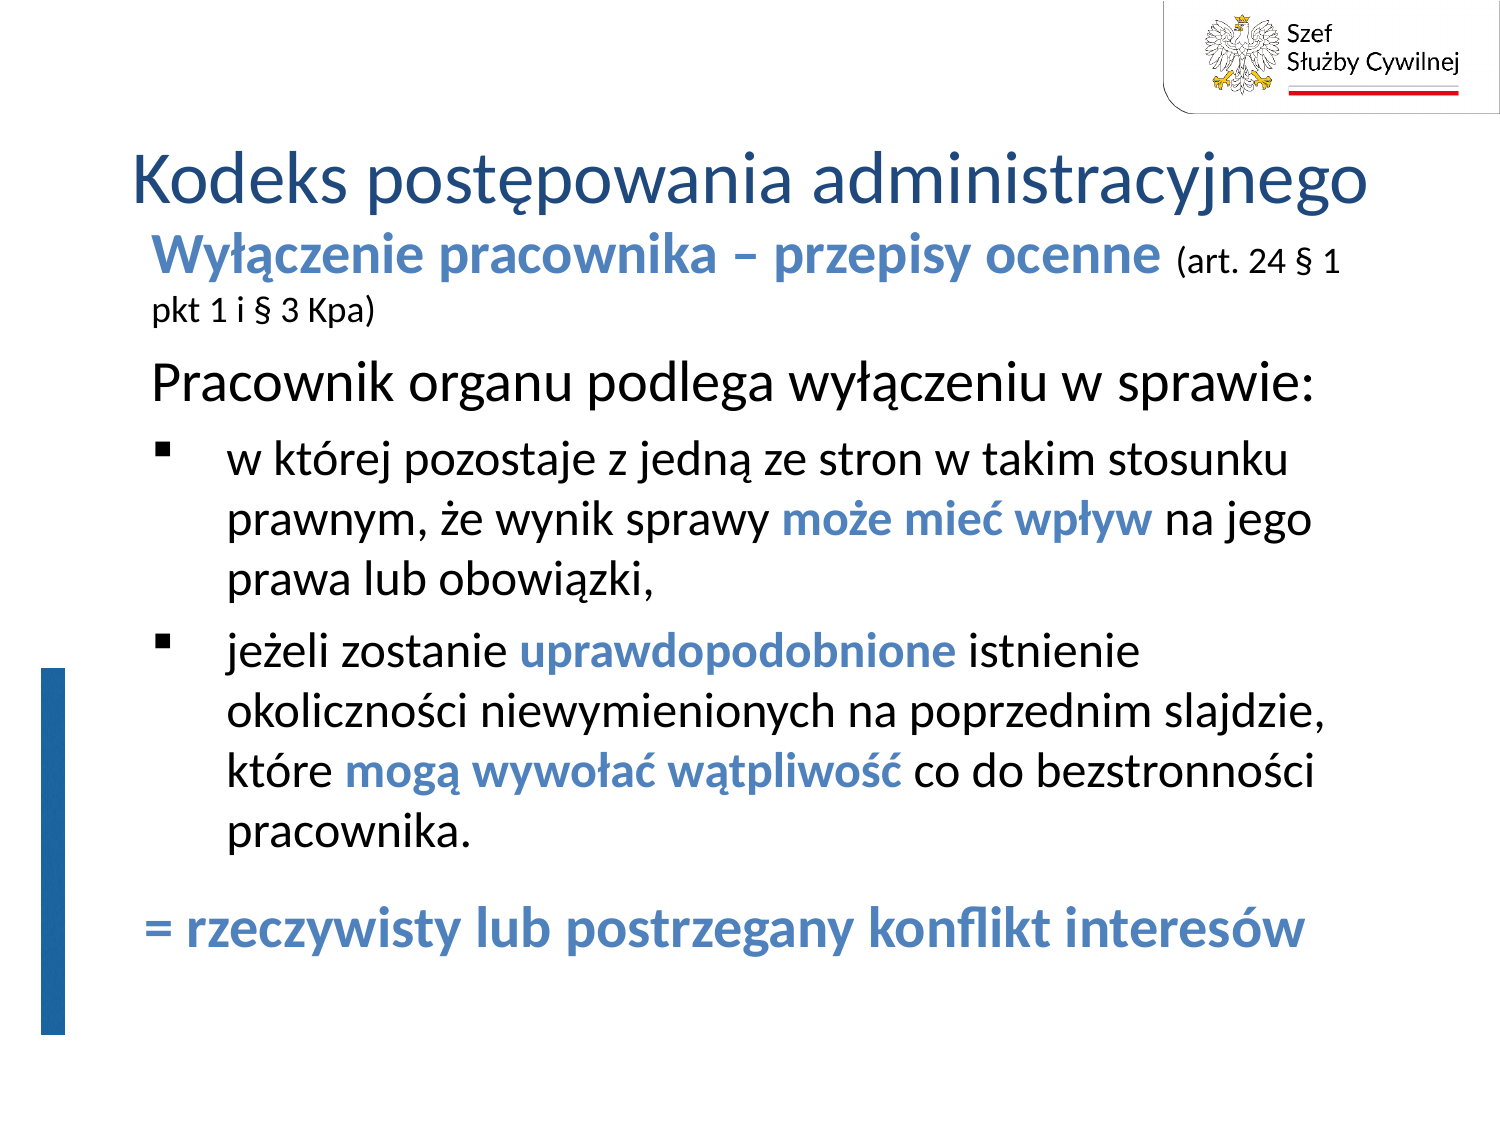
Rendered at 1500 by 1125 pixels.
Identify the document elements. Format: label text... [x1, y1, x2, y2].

text_box Wyłączenie pracownika – przepisy ocenne (art. 24 § 1 pkt 1 i § 3 Kpa) Pracownik organu podlega wyłączeniu w sprawie: w której pozostaje z jedną ze stron w takim stosunku prawnym, że wynik sprawy może mieć wpływ na jego prawa lub obowiązki, jeżeli zostanie uprawdopodobnione istnienie okoliczności niewymienionych na poprzednim slajdzie, które mogą wywołać wątpliwość co do bezstronności pracownika. [136, 208, 1364, 866]
picture [1163, 0, 1500, 114]
picture [41, 668, 65, 1035]
text_box = rzeczywisty lub postrzegany konflikt interesów [100, 882, 1365, 967]
title Kodeks postępowania administracyjnego [101, 121, 1401, 246]
